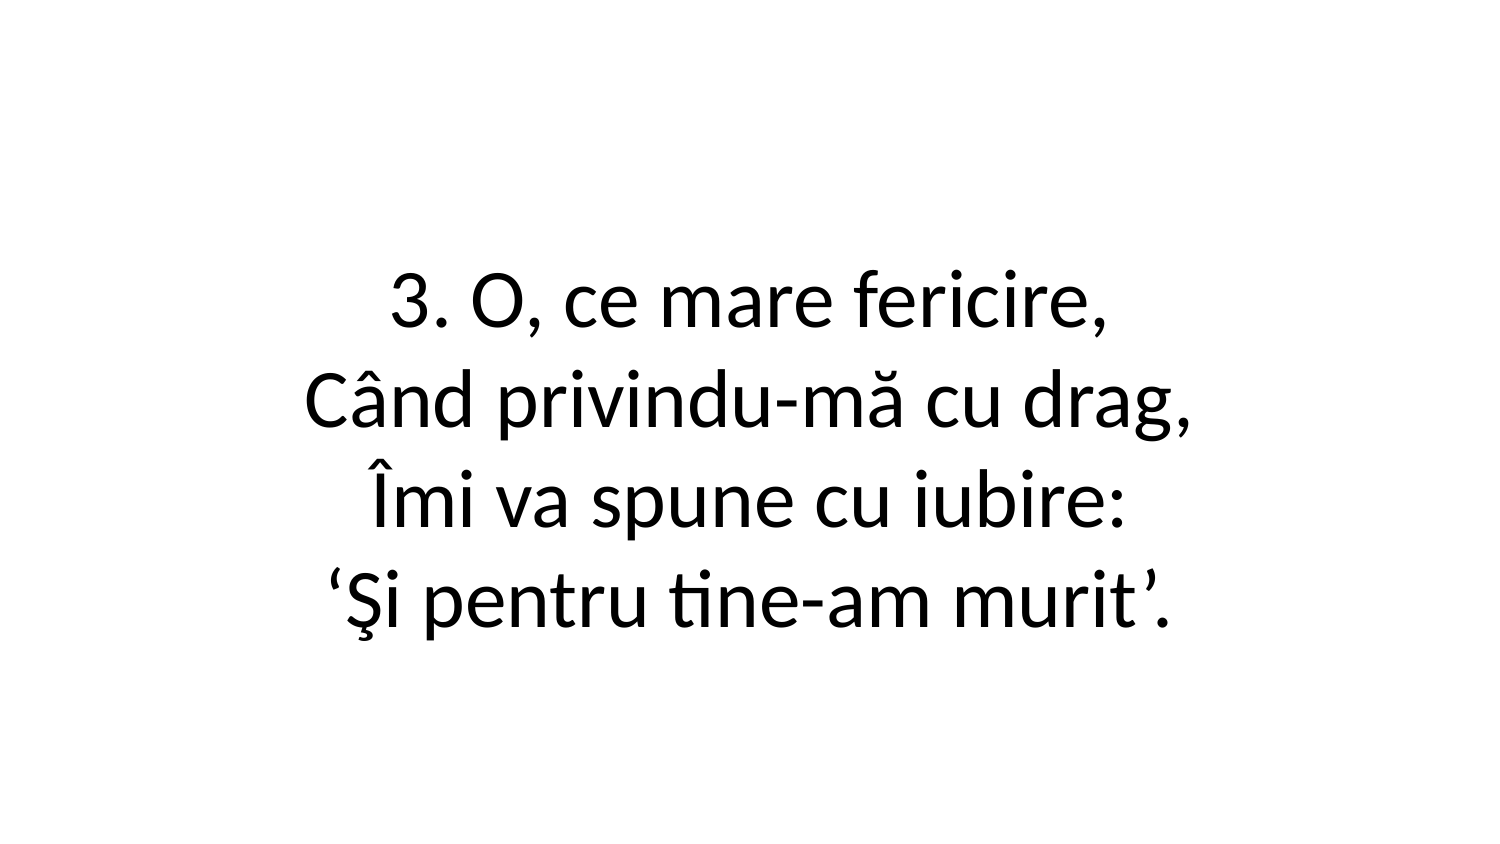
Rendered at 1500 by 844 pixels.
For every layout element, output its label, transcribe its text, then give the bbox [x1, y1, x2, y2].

text_box 3. O, ce mare fericire, Când privindu-mă cu drag, Îmi va spune cu iubire: ‘Şi pentru tine-am murit’. [289, 192, 1211, 652]
